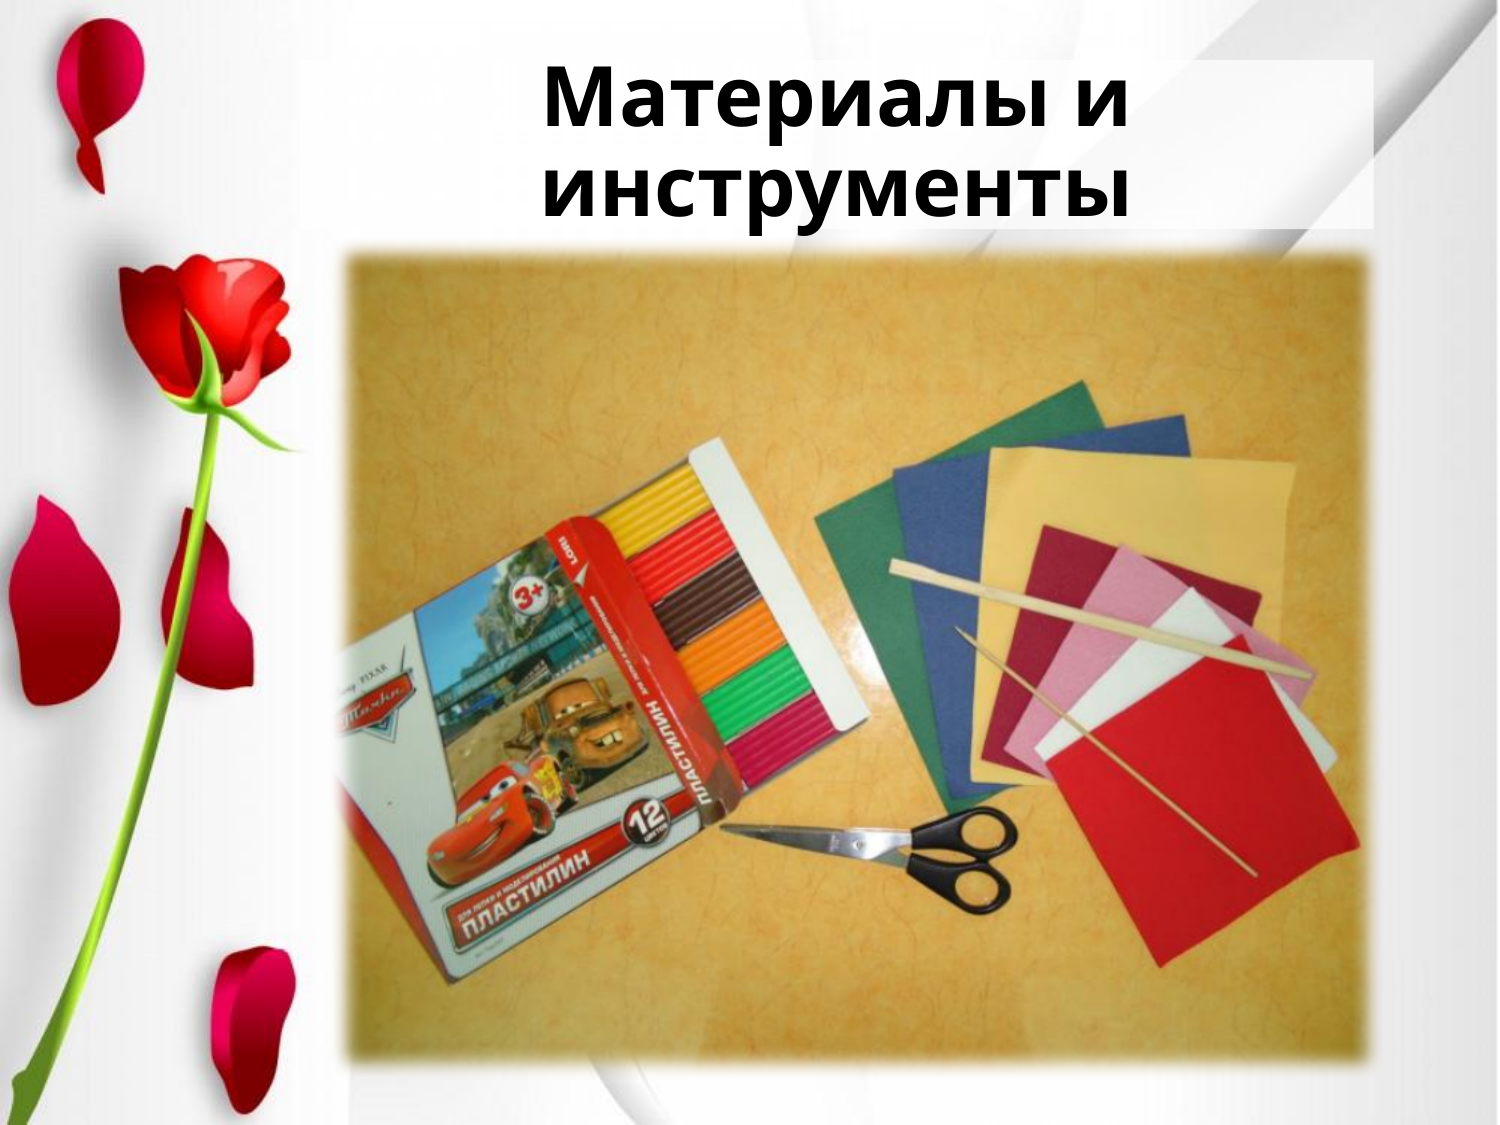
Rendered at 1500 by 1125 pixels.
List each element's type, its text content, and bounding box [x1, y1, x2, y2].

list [329, 237, 1385, 1080]
picture [0, 0, 1500, 1125]
title Материалы и инструменты [299, 59, 1374, 230]
